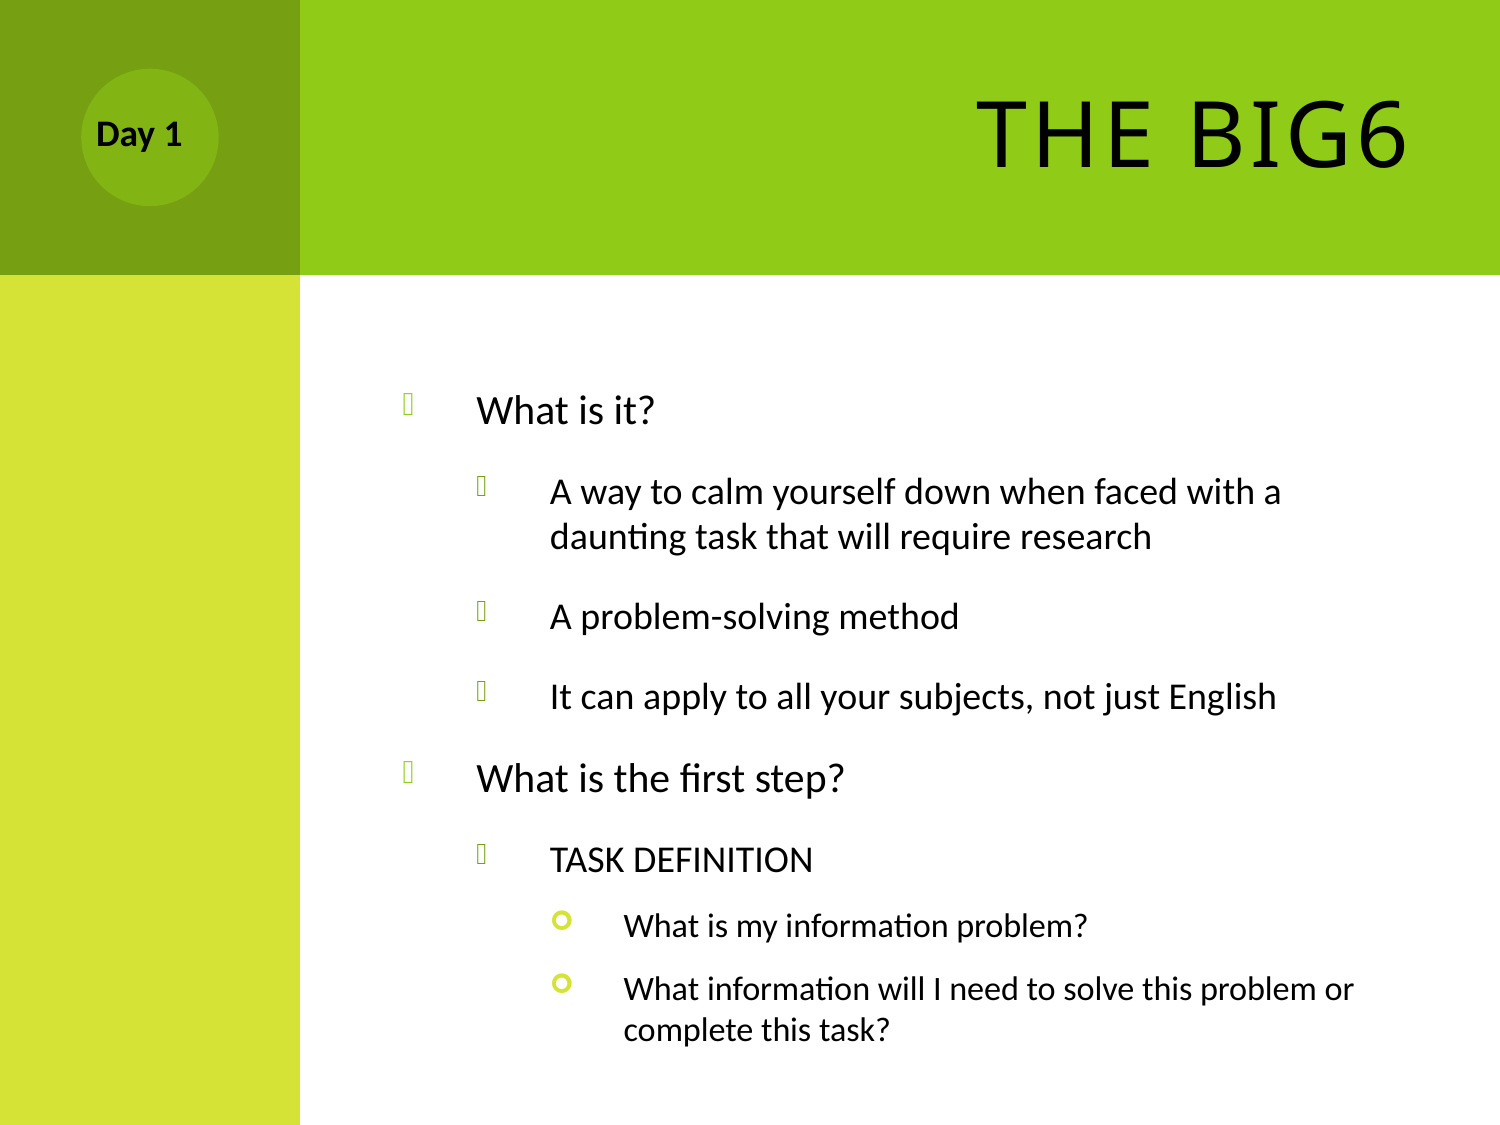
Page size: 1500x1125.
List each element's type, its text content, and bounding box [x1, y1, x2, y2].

title The Big6 [399, 37, 1425, 225]
list What is it? A way to calm yourself down when faced with a daunting task that will require research A problem-solving method It can apply to all your subjects, not just English What is the first step? TASK DEFINITION What is my information problem? What information will I need to solve this problem or complete this task? [387, 375, 1425, 1063]
text_box Day 1 [50, 101, 238, 162]
